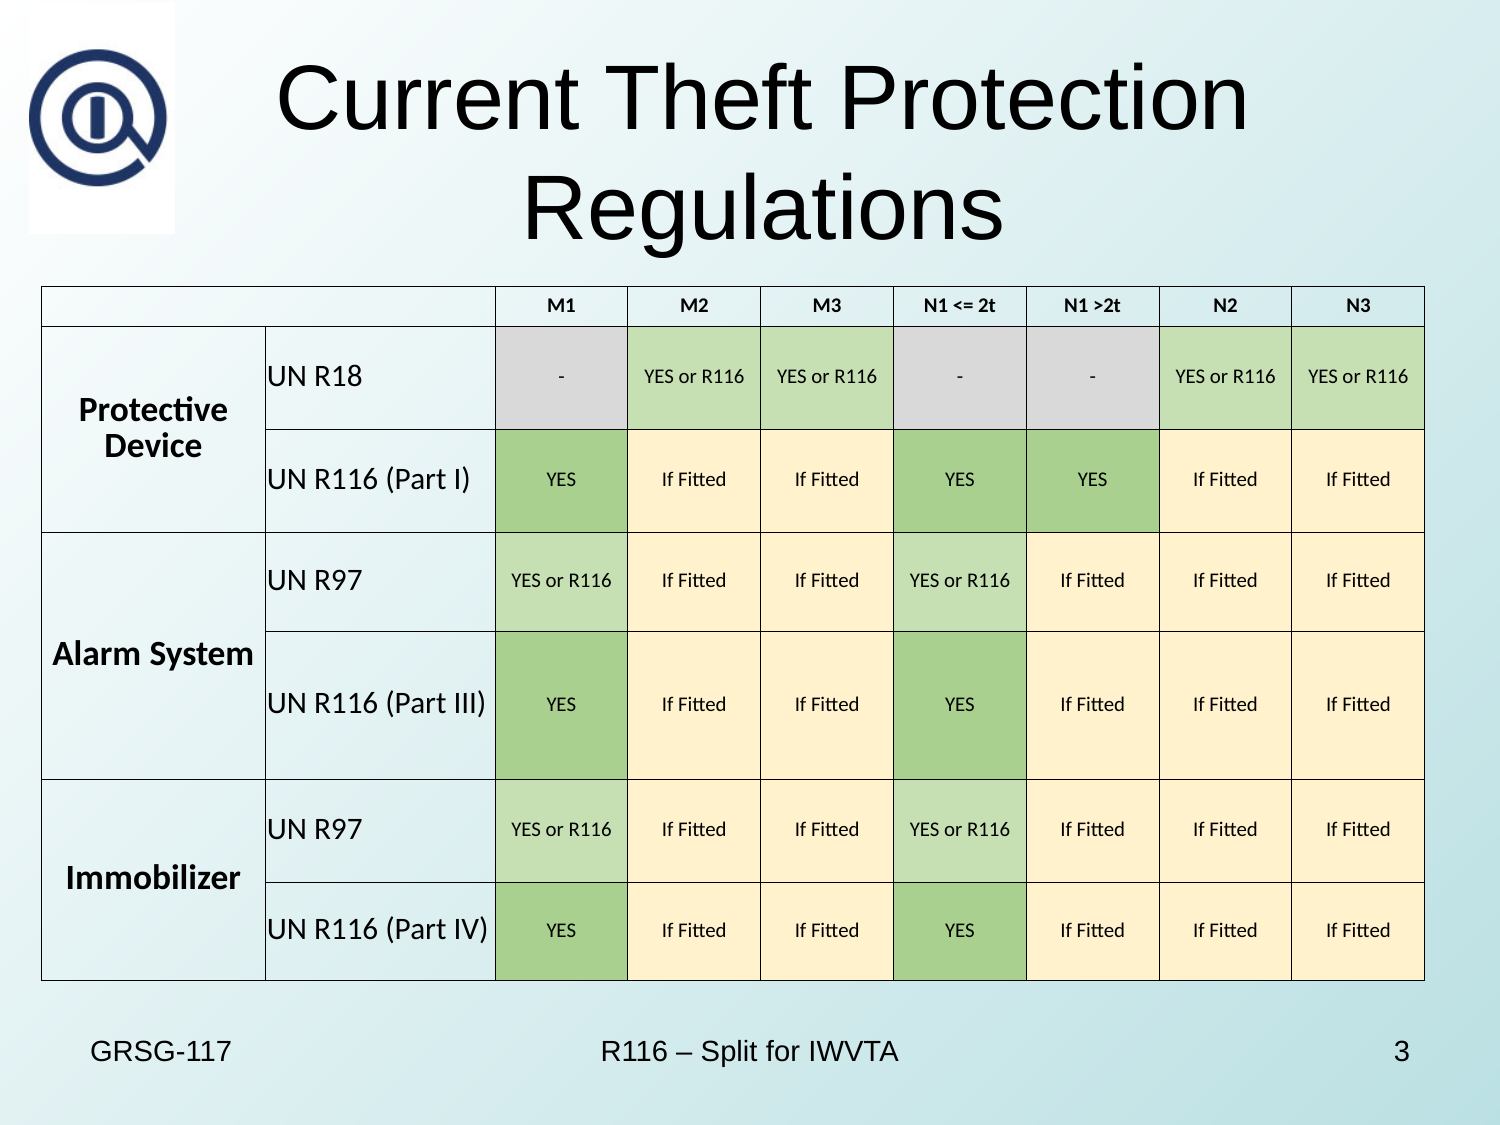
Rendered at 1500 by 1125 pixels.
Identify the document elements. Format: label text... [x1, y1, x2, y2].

table_cell UN R116 (Part IV) [266, 883, 495, 980]
table_cell YES or R116 [496, 780, 627, 882]
table_cell If Fitted [761, 533, 893, 631]
table_cell - [1027, 327, 1159, 429]
table_cell YES [1027, 430, 1159, 532]
table_cell If Fitted [761, 780, 893, 882]
table_header N1 >2t [1027, 287, 1159, 326]
table_cell - [496, 327, 627, 429]
table_cell If Fitted [628, 632, 760, 779]
table_cell If Fitted [1160, 780, 1291, 882]
table_cell If Fitted [761, 632, 893, 779]
table_cell YES or R116 [1160, 327, 1291, 429]
table_cell YES or R116 [761, 327, 893, 429]
table_cell If Fitted [1160, 632, 1291, 779]
table_cell UN R97 [266, 780, 495, 882]
table_cell If Fitted [628, 780, 760, 882]
table_cell If Fitted [628, 533, 760, 631]
table_cell - [894, 327, 1026, 429]
table_header [42, 287, 495, 326]
table_header N1 <= 2t [894, 287, 1026, 326]
table_cell YES [894, 632, 1026, 779]
table_cell If Fitted [1160, 883, 1291, 980]
picture [29, 3, 175, 234]
table_cell YES [496, 430, 627, 532]
table_cell UN R18 [266, 327, 495, 429]
table_cell YES [496, 632, 627, 779]
table_header M3 [761, 287, 893, 326]
table_header N2 [1160, 287, 1291, 326]
table_cell UN R97 [266, 533, 495, 631]
table_cell YES or R116 [894, 533, 1026, 631]
table_cell If Fitted [1292, 632, 1424, 779]
table_cell If Fitted [1292, 780, 1424, 882]
slide_number 3 [1074, 1024, 1426, 1103]
table_cell If Fitted [628, 430, 760, 532]
table_cell If Fitted [1292, 883, 1424, 980]
table_cell YES [894, 883, 1026, 980]
table_cell If Fitted [1160, 430, 1291, 532]
title Current Theft Protection Regulations [88, 30, 1439, 219]
table_cell If Fitted [1027, 632, 1159, 779]
table_cell If Fitted [1292, 533, 1424, 631]
footer R116 – Split for IWVTA [512, 1024, 988, 1103]
table_cell YES or R116 [496, 533, 627, 631]
table_cell UN R116 (Part I) [266, 430, 495, 532]
table_cell Protective Device [42, 327, 265, 532]
table_cell YES [894, 430, 1026, 532]
table_cell YES or R116 [628, 327, 760, 429]
table_cell YES [496, 883, 627, 980]
table_cell If Fitted [761, 430, 893, 532]
table_cell If Fitted [1027, 780, 1159, 882]
table_cell UN R116 (Part III) [266, 632, 495, 779]
table_cell If Fitted [1160, 533, 1291, 631]
table_cell If Fitted [761, 883, 893, 980]
table_cell YES or R116 [894, 780, 1026, 882]
slide_number GRSG-117 [74, 1024, 426, 1103]
table_cell YES or R116 [1292, 327, 1424, 429]
table_cell Alarm System [42, 533, 265, 779]
table_cell If Fitted [1292, 430, 1424, 532]
table_cell If Fitted [628, 883, 760, 980]
table_cell If Fitted [1027, 883, 1159, 980]
table_header M2 [628, 287, 760, 326]
table_header N3 [1292, 287, 1424, 326]
table_cell Immobilizer [42, 780, 265, 980]
table_header M1 [496, 287, 627, 326]
table_cell If Fitted [1027, 533, 1159, 631]
